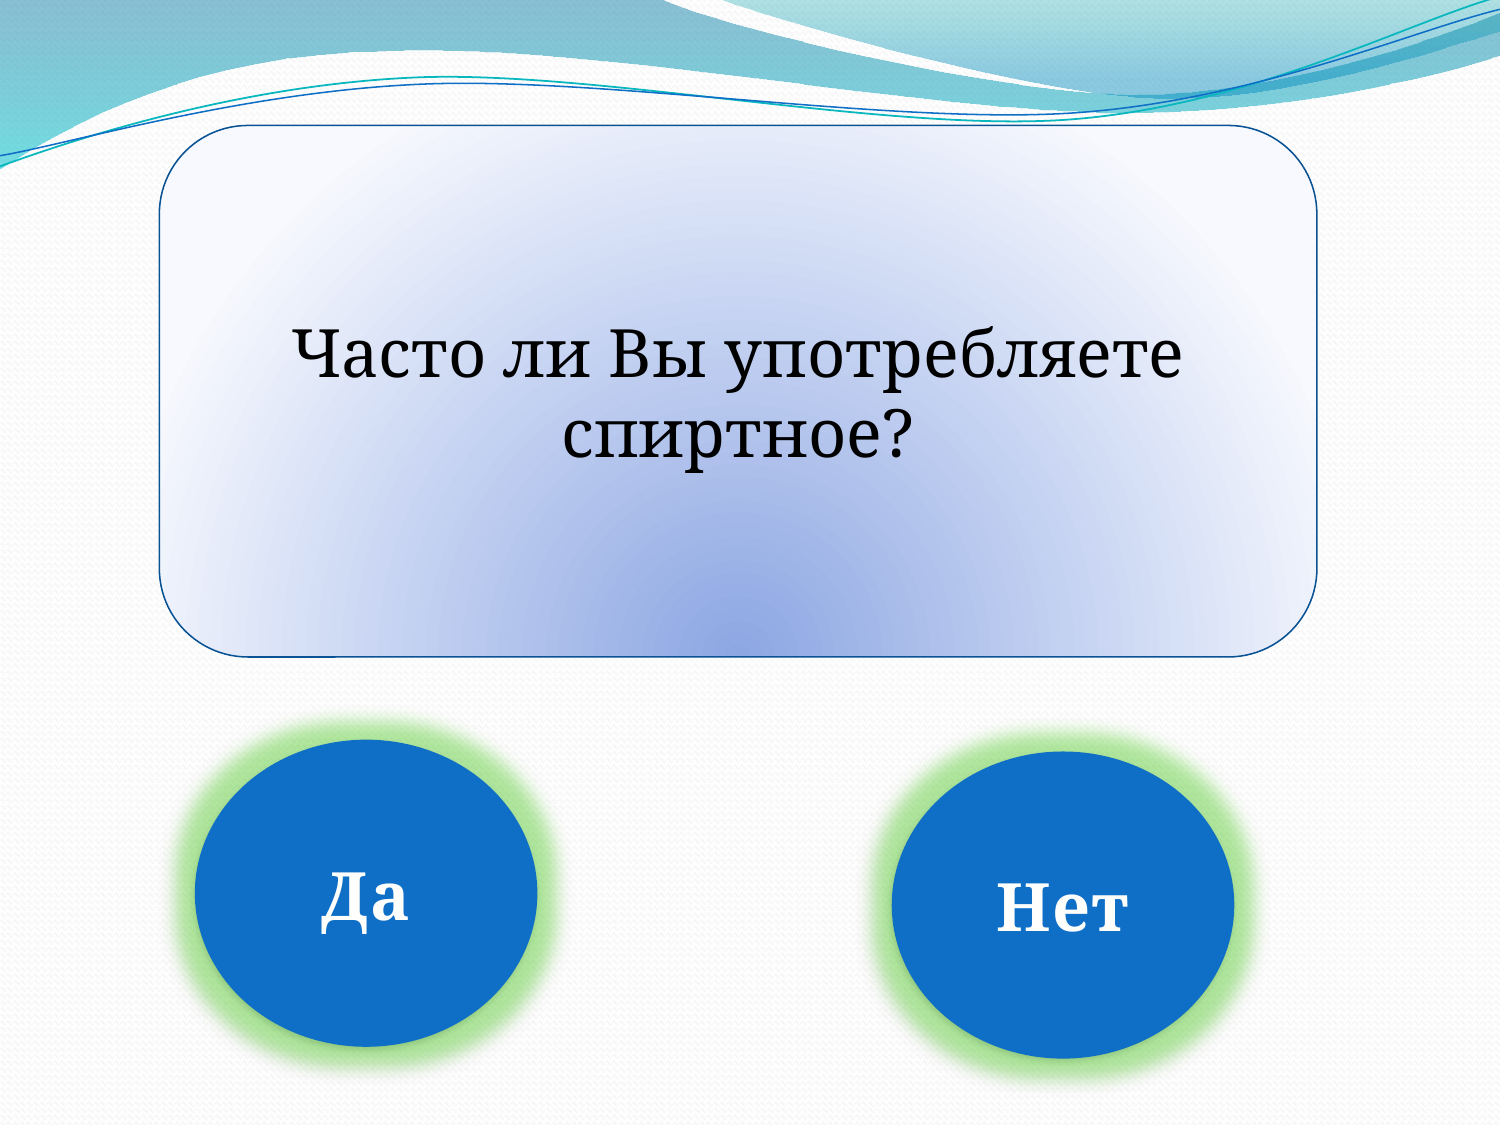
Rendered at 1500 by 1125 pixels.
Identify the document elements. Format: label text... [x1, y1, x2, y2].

text_box Да [192, 737, 540, 1049]
text_box Нет [889, 749, 1237, 1061]
text_box Часто ли Вы употребляете спиртное? [158, 124, 1318, 658]
